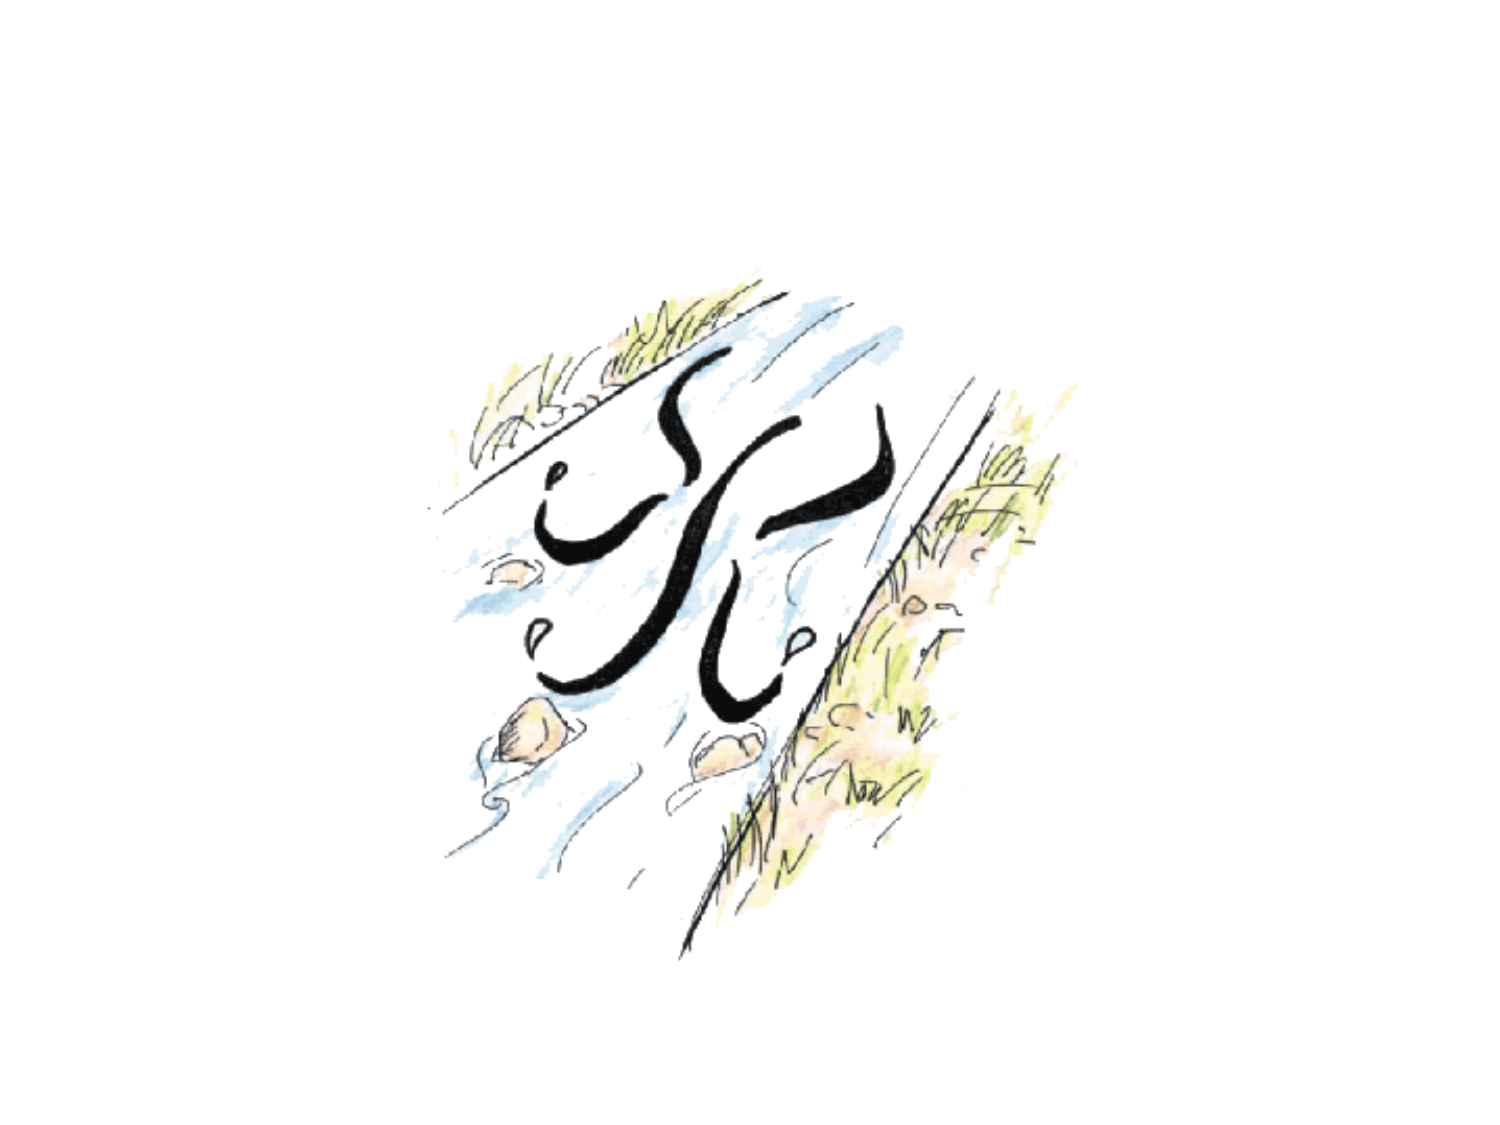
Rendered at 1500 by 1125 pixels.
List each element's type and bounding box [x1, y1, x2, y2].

text_box [395, 249, 1105, 988]
